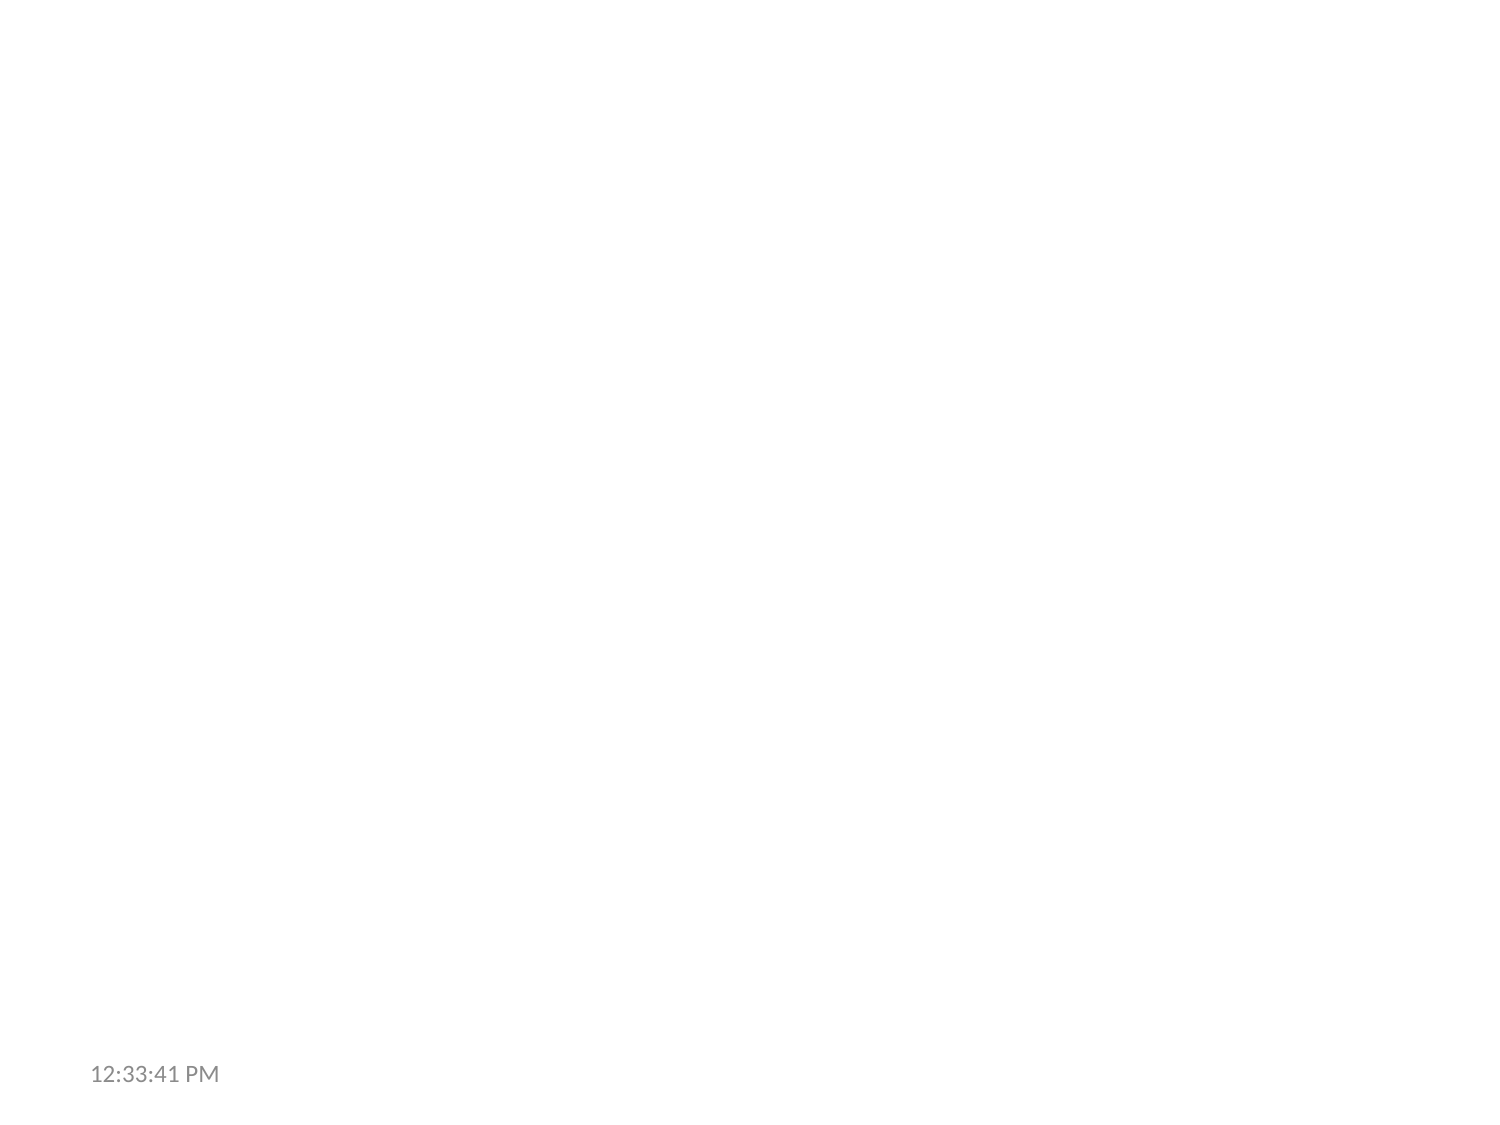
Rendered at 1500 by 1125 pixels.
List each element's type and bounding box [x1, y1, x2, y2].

slide_number [75, 1042, 425, 1103]
